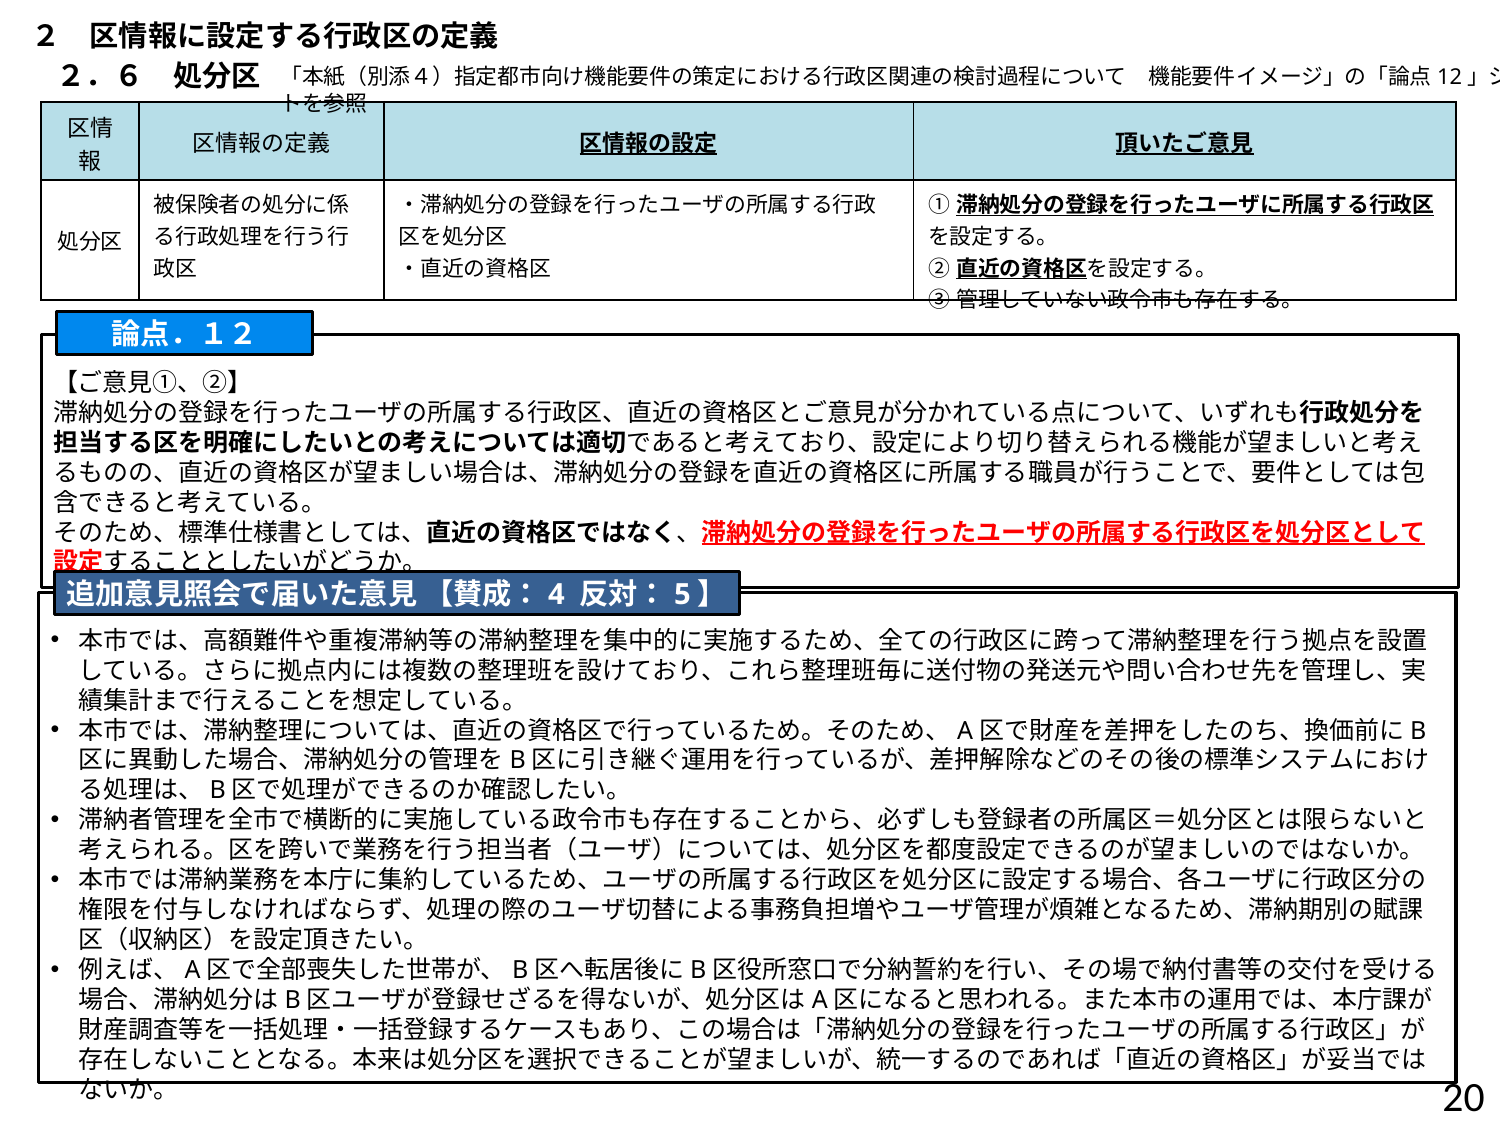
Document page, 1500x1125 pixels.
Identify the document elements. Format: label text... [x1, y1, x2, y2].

table_cell 処分区 [42, 181, 138, 299]
table_header 区情報の設定 [385, 103, 913, 179]
text_box ２ 区情報に設定する行政区の定義 [16, 2, 1440, 49]
slide_number 19 [1149, 1065, 1500, 1125]
table_header 区情報 [42, 103, 138, 179]
text_box 論点．１２ [55, 309, 315, 356]
table_cell ・滞納処分の登録を行ったユーザの所属する行政区を処分区 ・直近の資格区 [385, 181, 913, 299]
text_box 追加意見照会で届いた意見 【賛成：4 反対：5】 [52, 569, 741, 616]
text_box 【ご意見①、②】 滞納処分の登録を行ったユーザの所属する行政区、直近の資格区とご意見が分かれている点について、いずれも行政処分を担当する区を明確にしたいとの考えについては適切であると考えており、設定により切り替えられる機能が望ましいと考えるものの、直近の資格区が望ましい場合は、滞納処分の登録を直近の資格区に所属する職員が行うことで、要件としては包含できると考えている。 そのため、標準仕様書としては、直近の資格区ではなく、滞納処分の登録を行ったユーザの所属する行政区を処分区として設定することとしたいがどうか。 [41, 334, 1459, 588]
text_box ２．６ 処分区 [41, 42, 1464, 89]
table_cell 被保険者の処分に係る行政処理を行う行政区 [140, 181, 383, 299]
table_header 区情報の定義 [140, 103, 383, 179]
text_box 本市では、高額難件や重複滞納等の滞納整理を集中的に実施するため、全ての行政区に跨って滞納整理を行う拠点を設置している。さらに拠点内には複数の整理班を設けており、これら整理班毎に送付物の発送元や問い合わせ先を管理し、実績集計まで行えることを想定している。 本市では、滞納整理については、直近の資格区で行っているため。そのため、A区で財産を差押をしたのち、換価前にB区に異動した場合、滞納処分の管理をB区に引き継ぐ運用を行っているが、差押解除などのその後の標準システムにおける処理は、B区で処理ができるのか確認したい。 滞納者管理を全市で横断的に実施している政令市も存在することから、必ずしも登録者の所属区＝処分区とは限らないと考えられる。区を跨いで業務を行う担当者（ユーザ）については、処分区を都度設定できるのが望ましいのではないか。 本市では滞納業務を本庁に集約しているため、ユーザの所属する行政区を処分区に設定する場合、各ユーザに行政区分の権限を付与しなければならず、処理の際のユーザ切替による事務負担増やユーザ管理が煩雑となるため、滞納期別の賦課区（収納区）を設定頂きたい。 例えば、A区で全部喪失した世帯が、B区へ転居後にB区役所窓口で分納誓約を行い、その場で納付書等の交付を受ける場合、滞納処分はB区ユーザが登録せざるを得ないが、処分区はA区になると思われる。また本市の運用では、本庁課が財産調査等を一括処理・一括登録するケースもあり、この場合は「滞納処分の登録を行ったユーザの所属する行政区」が存在しないこととなる。本来は処分区を選択できることが望ましいが、統一するのであれば「直近の資格区」が妥当ではないか。 [38, 592, 1457, 1083]
table_cell ①滞納処分の登録を行ったユーザに所属する行政区を設定する。 ②直近の資格区を設定する。 ③管理していない政令市も存在する。 [914, 181, 1455, 299]
text_box 「本紙（別添４）指定都市向け機能要件の策定における行政区関連の検討過程について 機能要件イメージ」の「論点12」シートを参照 [265, 48, 1500, 91]
table_header 頂いたご意見 [914, 103, 1455, 179]
